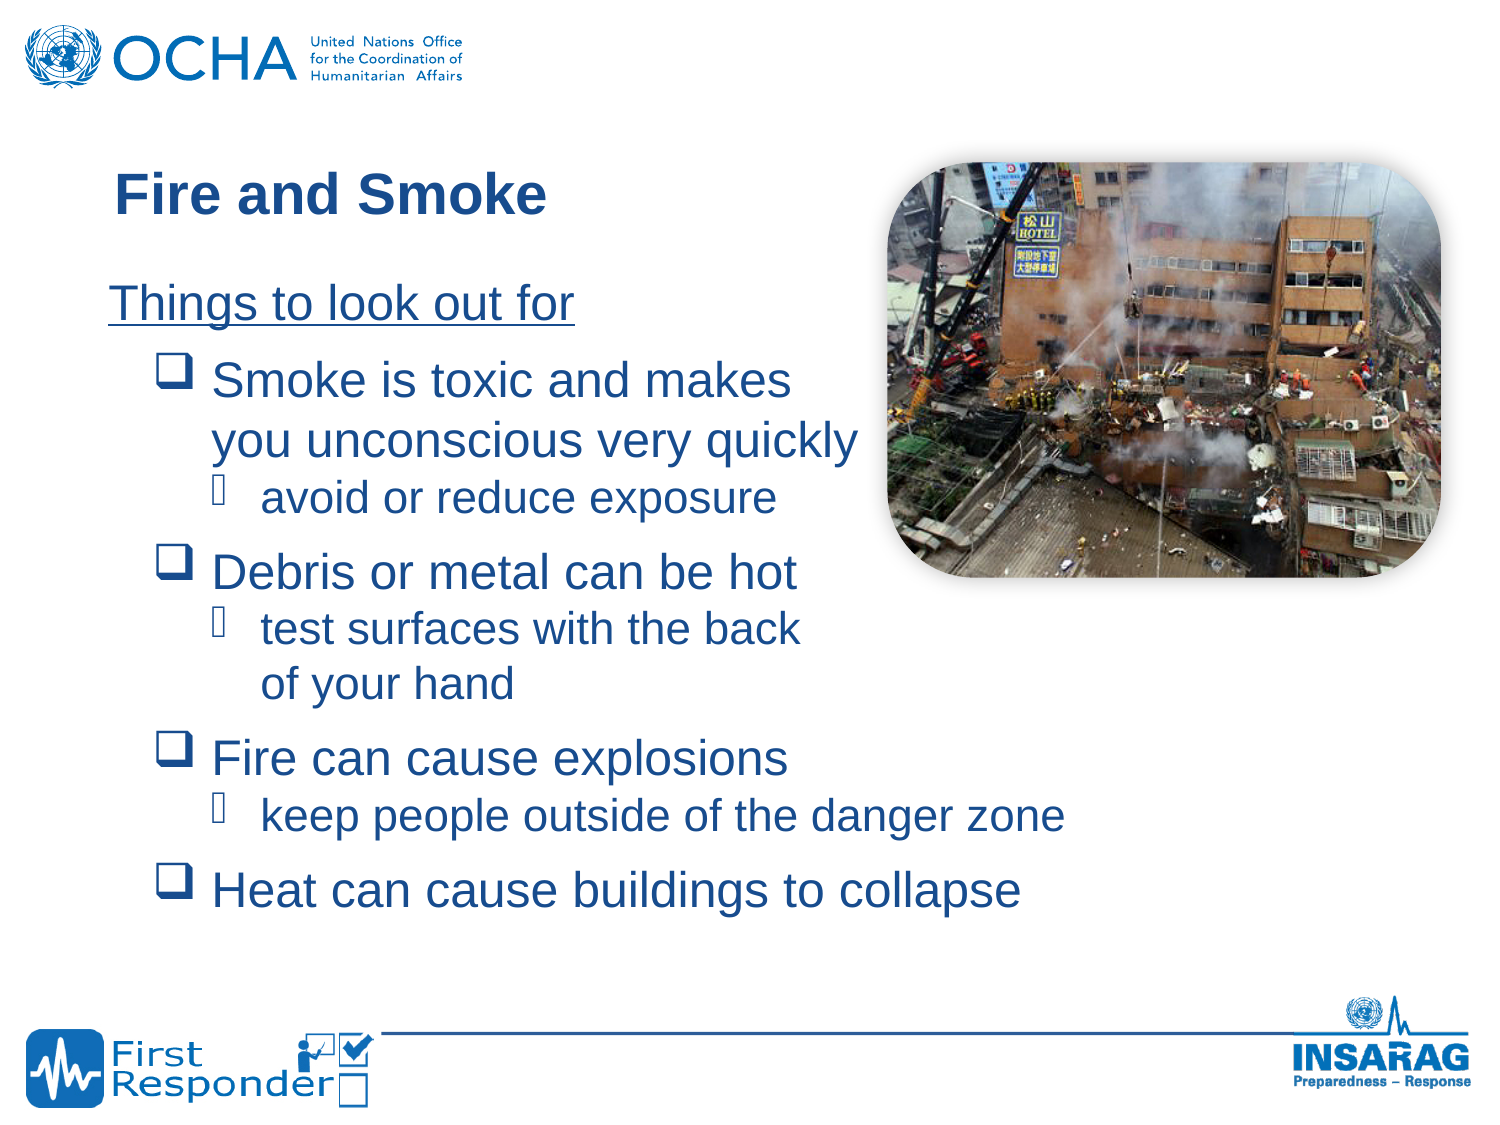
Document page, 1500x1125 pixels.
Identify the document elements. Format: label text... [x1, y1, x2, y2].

picture [887, 162, 1442, 578]
picture [1287, 995, 1471, 1094]
title Fire and Smoke [99, 89, 1288, 262]
picture [24, 1024, 375, 1113]
text_box Things to look out for Smoke is toxic and makes you unconscious very quickly avoid or reduce exposure Debris or metal can be hot test surfaces with the back of your hand Fire can cause explosions keep people outside of the danger zone Heat can cause buildings to collapse [99, 262, 1288, 950]
